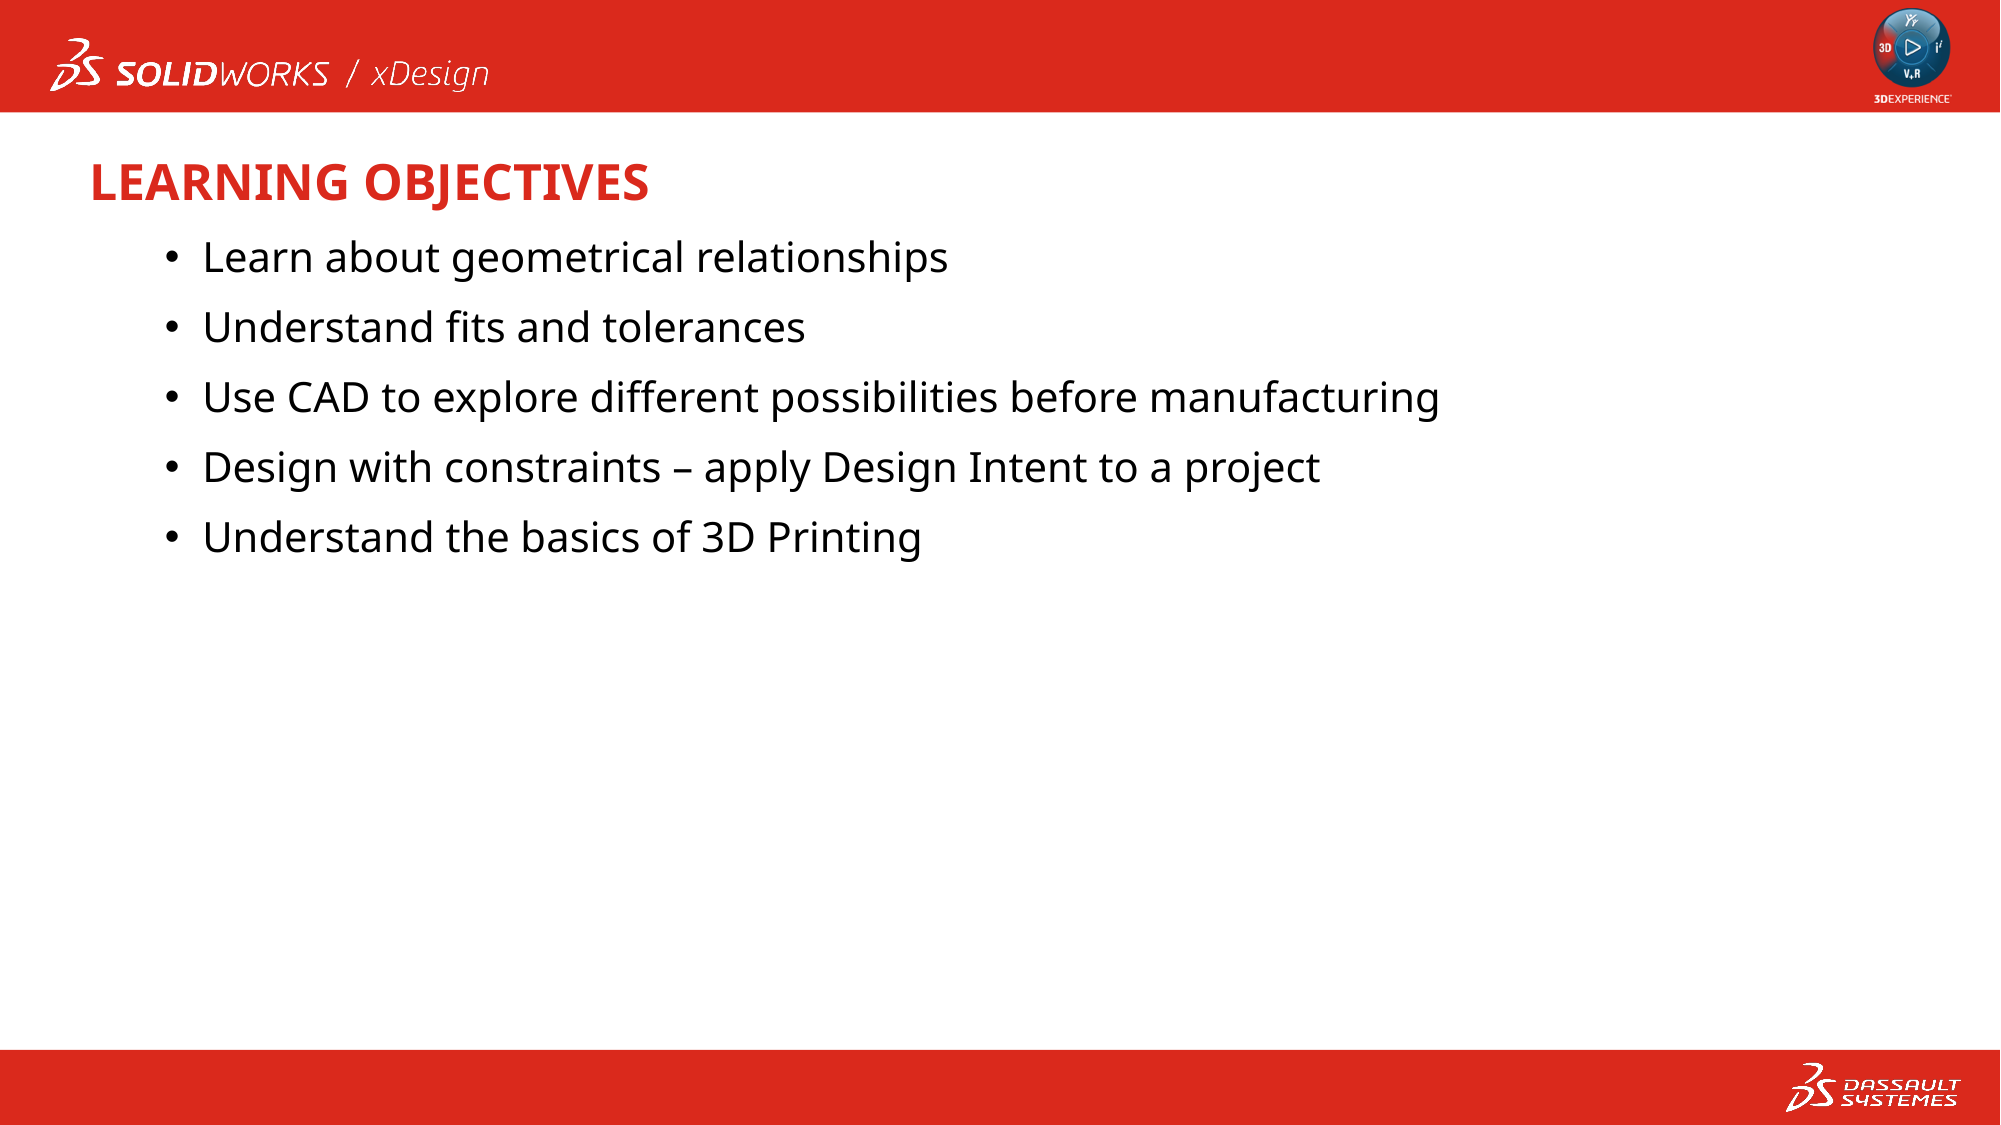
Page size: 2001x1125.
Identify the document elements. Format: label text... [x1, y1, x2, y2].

picture [1782, 1058, 1964, 1116]
picture [1870, 6, 1953, 106]
picture [50, 38, 488, 92]
text_box LEARNING OBJECTIVES Learn about geometrical relationships Understand fits and tolerances Use CAD to explore different possibilities before manufacturing Design with constraints – apply Design Intent to a project Understand the basics of 3D Printing [75, 149, 1597, 756]
